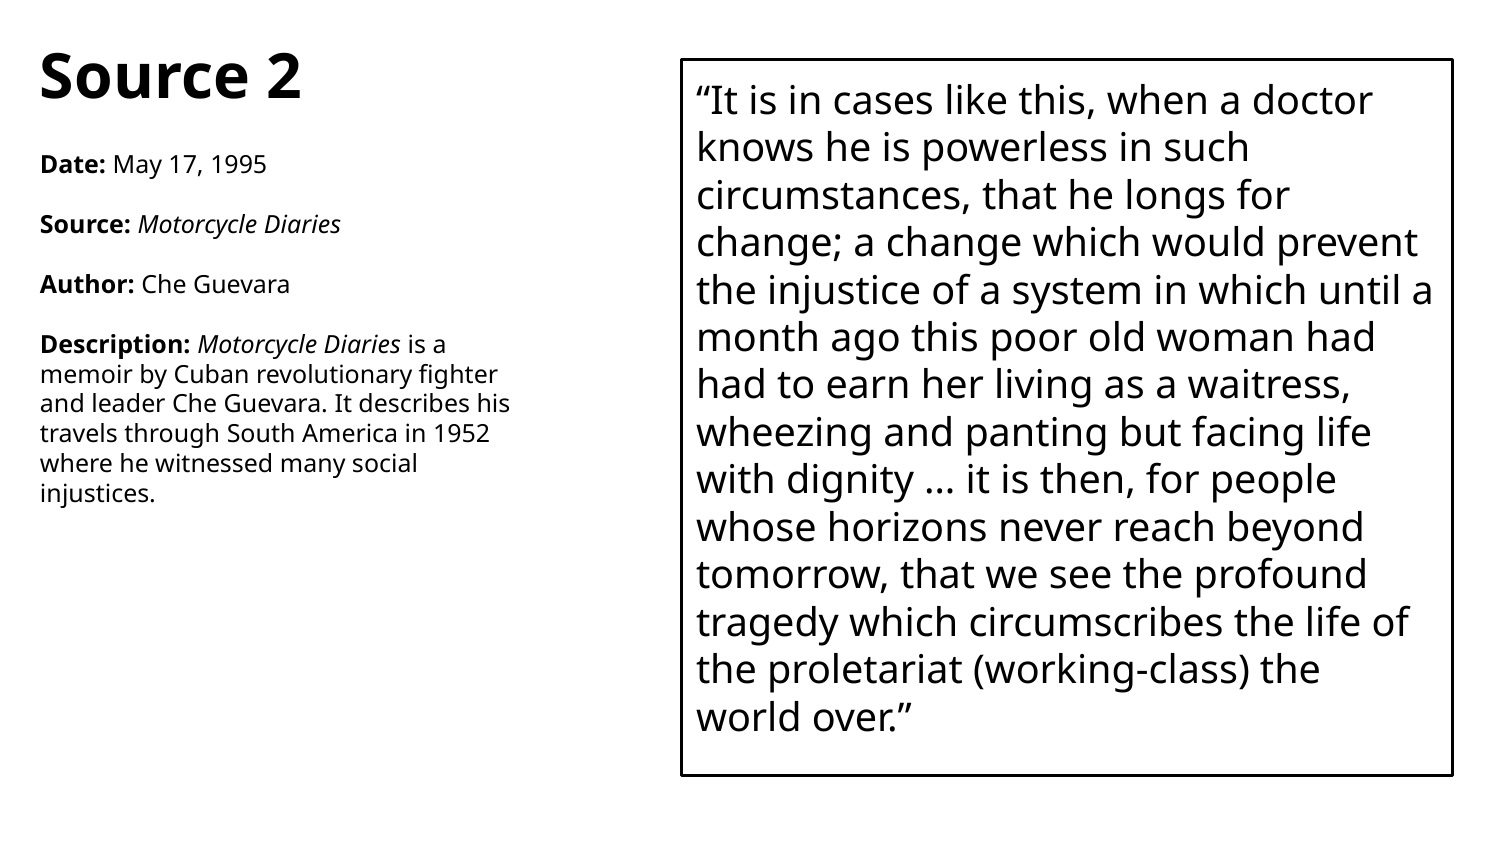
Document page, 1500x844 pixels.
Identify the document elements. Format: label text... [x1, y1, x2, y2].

text_box Source 2 Date: May 17, 1995 Source: Motorcycle Diaries Author: Che Guevara Description: Motorcycle Diaries is a memoir by Cuban revolutionary fighter and leader Che Guevara. It describes his travels through South America in 1952 where he witnessed many social injustices. [24, 21, 534, 749]
text_box “It is in cases like this, when a doctor knows he is powerless in such circumstances, that he longs for change; a change which would prevent the injustice of a system in which until a month ago this poor old woman had had to earn her living as a waitress, wheezing and panting but facing life with dignity … it is then, for people whose horizons never reach beyond tomorrow, that we see the profound tragedy which circumscribes the life of the proletariat (working-class) the world over.” [681, 59, 1453, 776]
